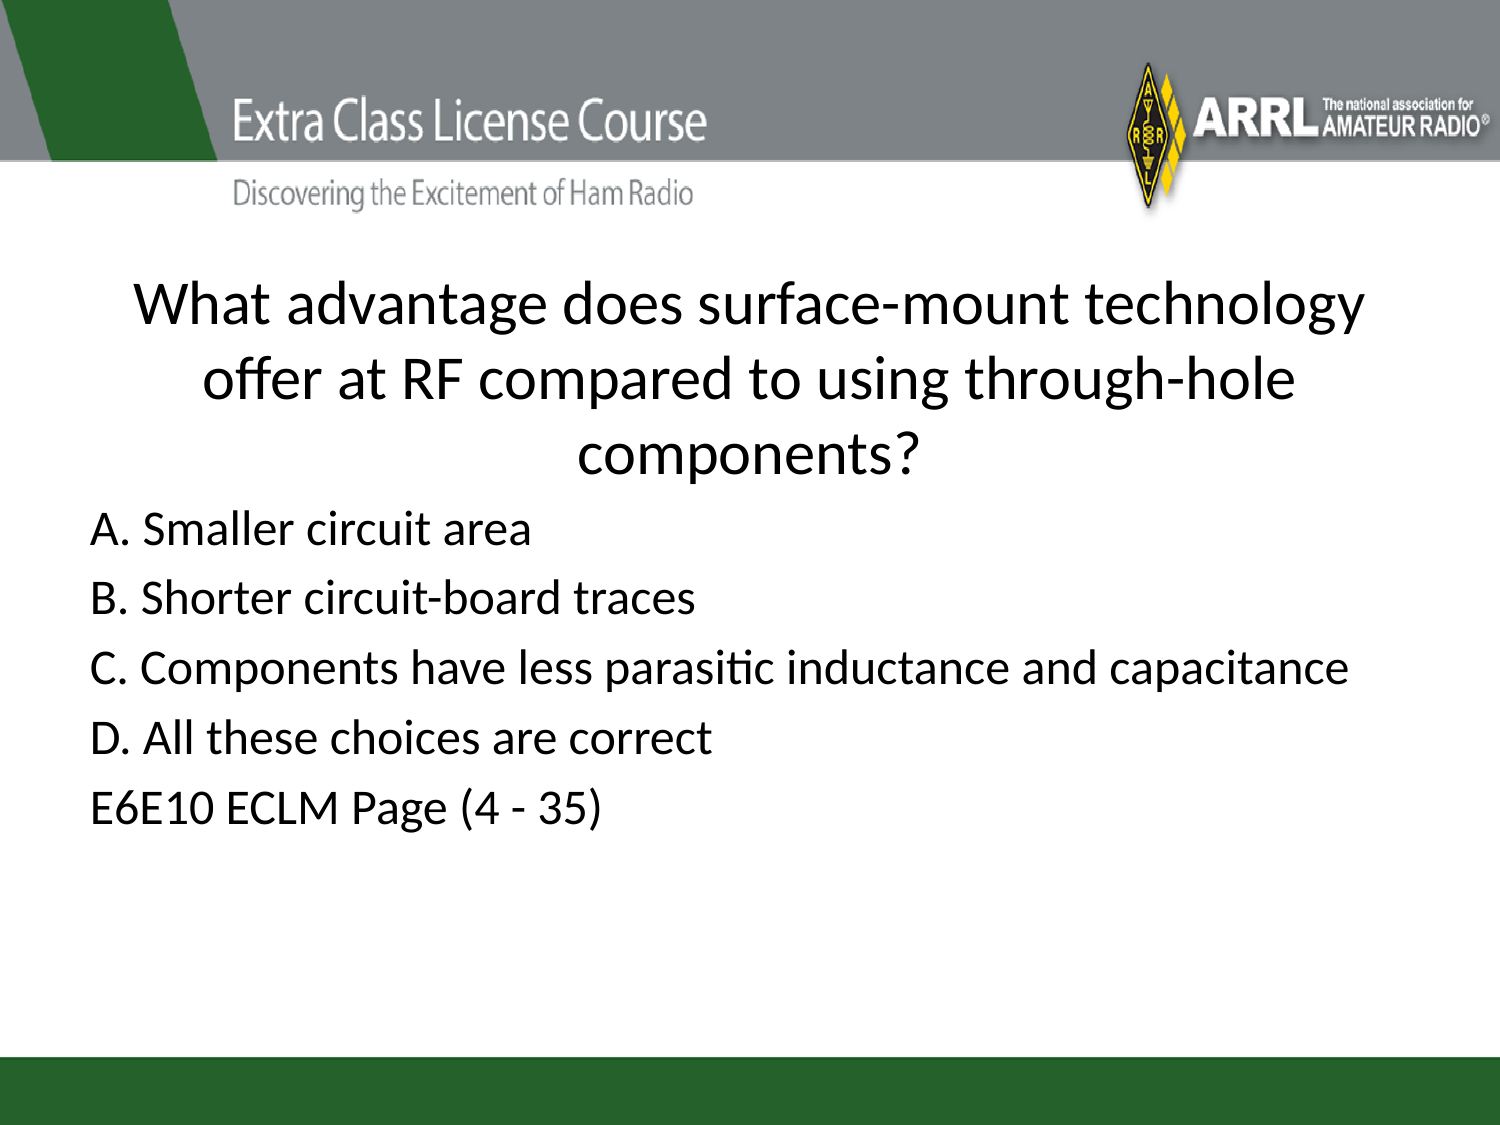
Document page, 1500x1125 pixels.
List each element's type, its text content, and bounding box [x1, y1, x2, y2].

picture [0, 0, 1500, 1125]
title What advantage does surface-mount technology offer at RF compared to using through-hole components? [75, 254, 1425, 435]
list A. Smaller circuit area B. Shorter circuit-board traces C. Components have less parasitic inductance and capacitance D. All these choices are correct E6E10 ECLM Page (4 - 35) [75, 487, 1425, 1005]
